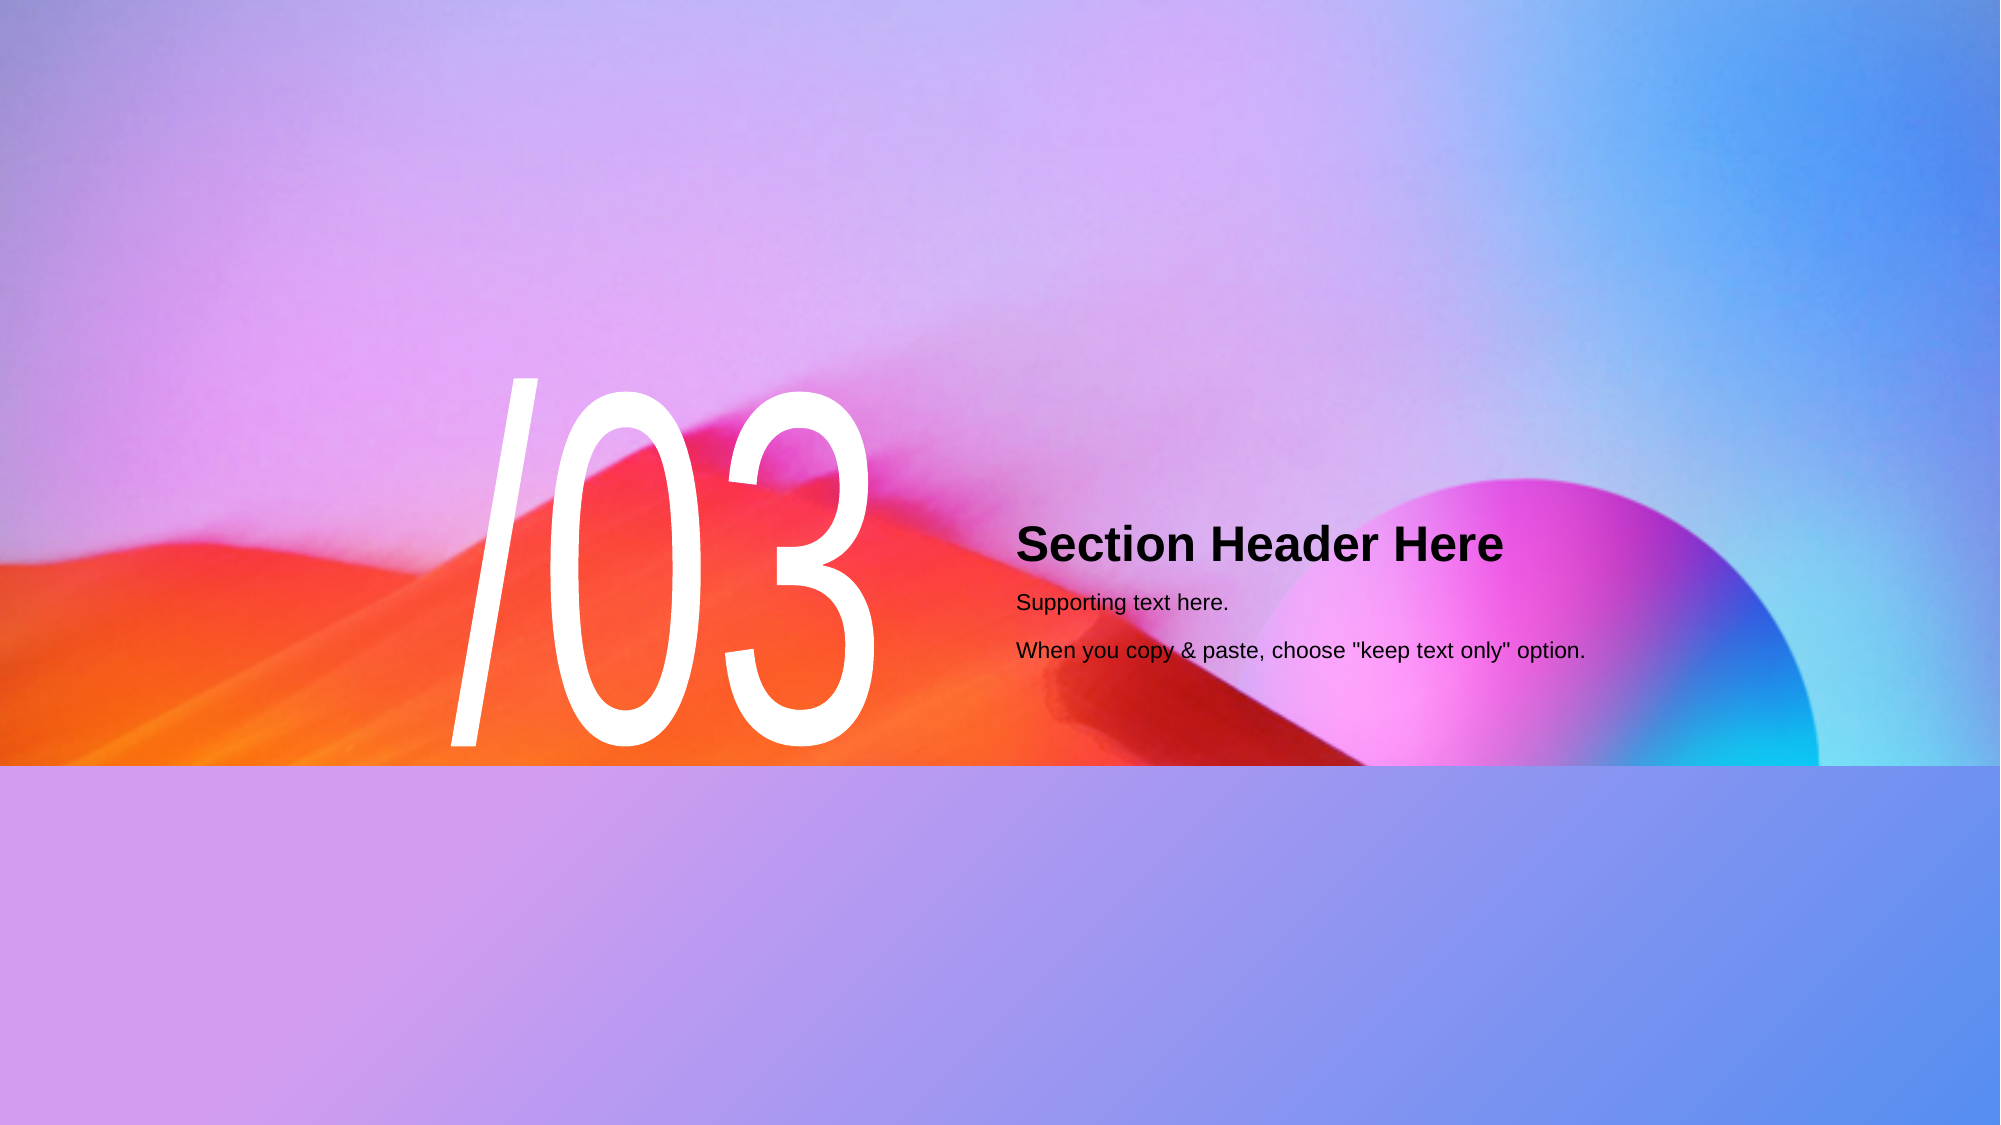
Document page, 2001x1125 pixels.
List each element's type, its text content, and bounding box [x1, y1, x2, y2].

title Section Header Here [1000, 433, 1890, 580]
text_box [0, 765, 2000, 1125]
picture [0, 0, 2000, 765]
list Supporting text here. When you copy & paste, choose "keep text only" option. [1001, 579, 1890, 747]
